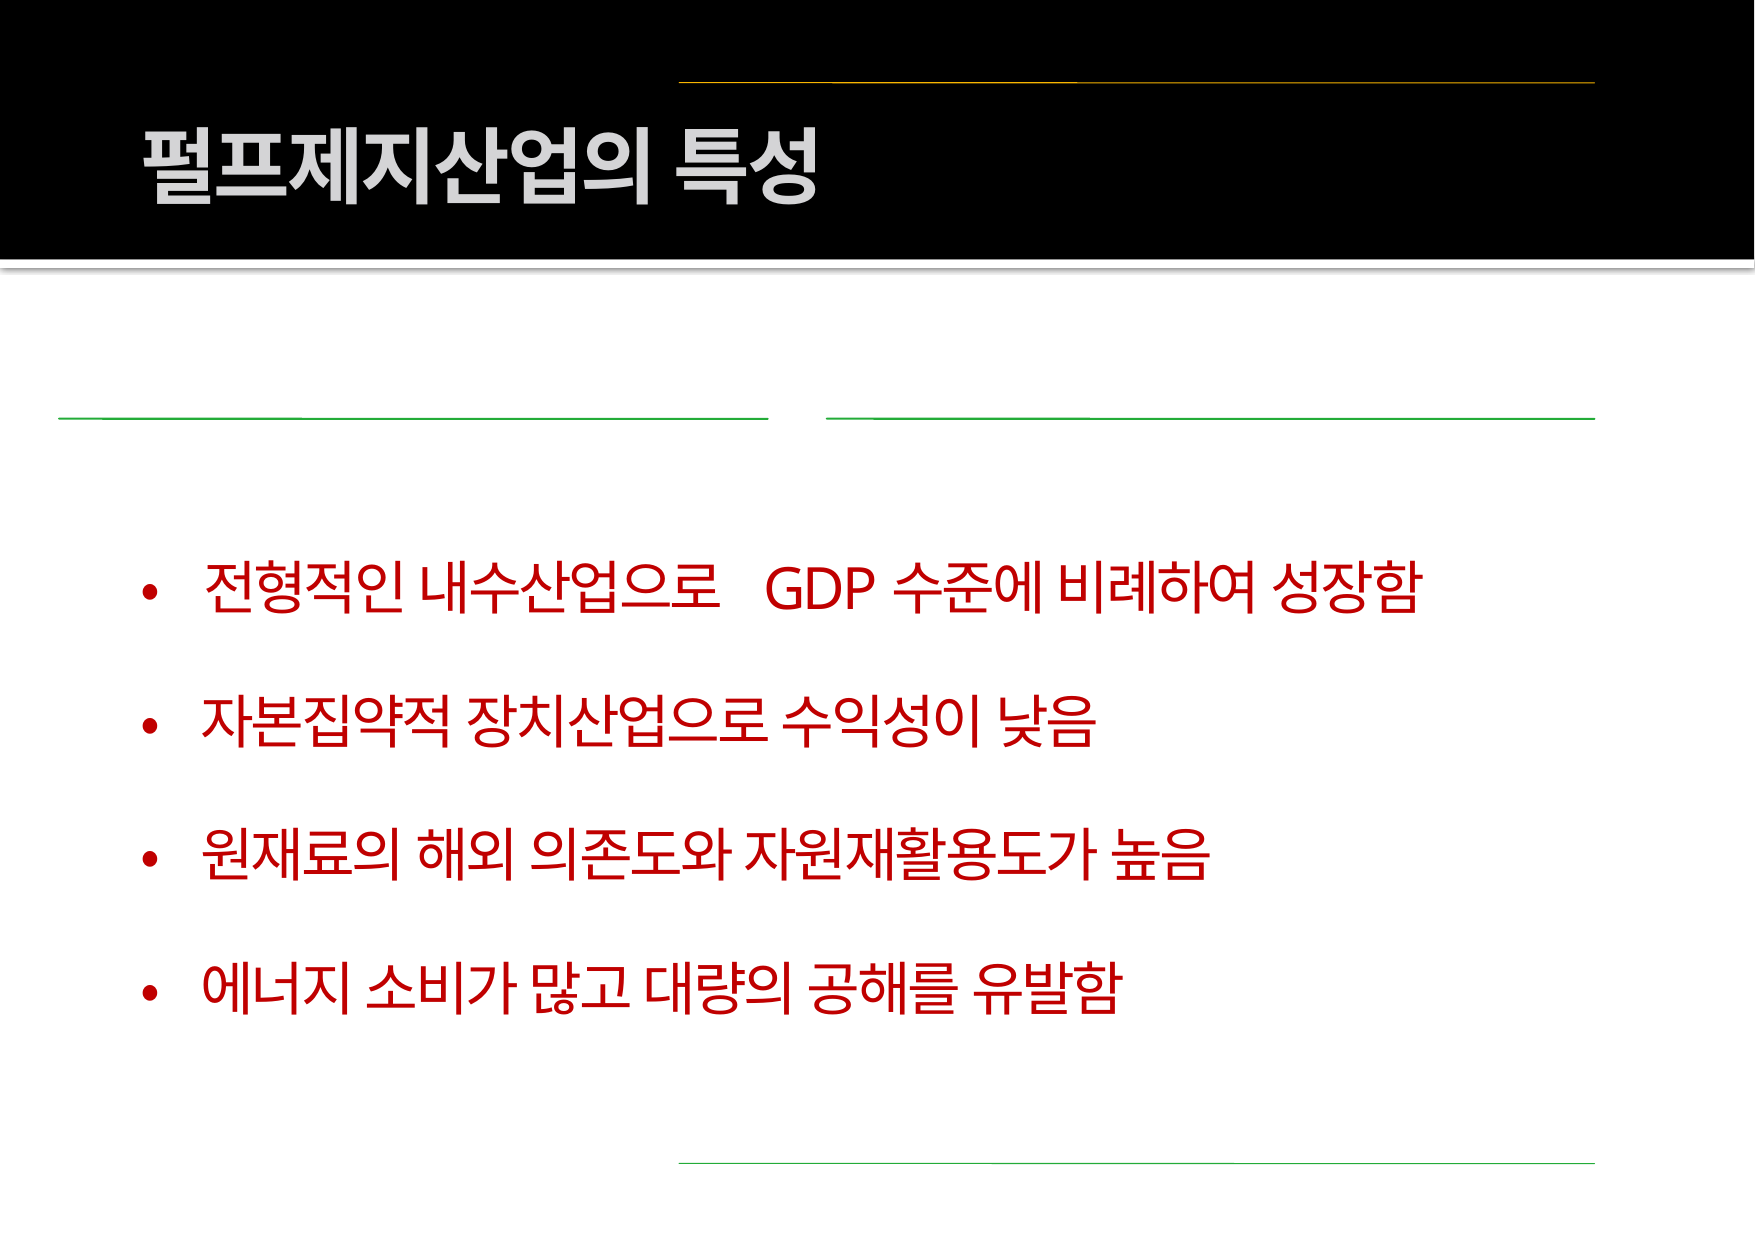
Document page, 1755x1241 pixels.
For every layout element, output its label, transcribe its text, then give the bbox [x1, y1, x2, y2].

list 펄프제지산업의 특성 [118, 147, 1595, 376]
list • 전형적인 내수산업으로 GDP수준에 비례하여 성장함 • 자본집약적 장치산업으로 수익성이 낮음 • 원재료의 해외 의존도와 자원재활용도가 높음 • 에너지 소비가 많고 대량의 공해를 유발함 [118, 488, 1548, 1079]
